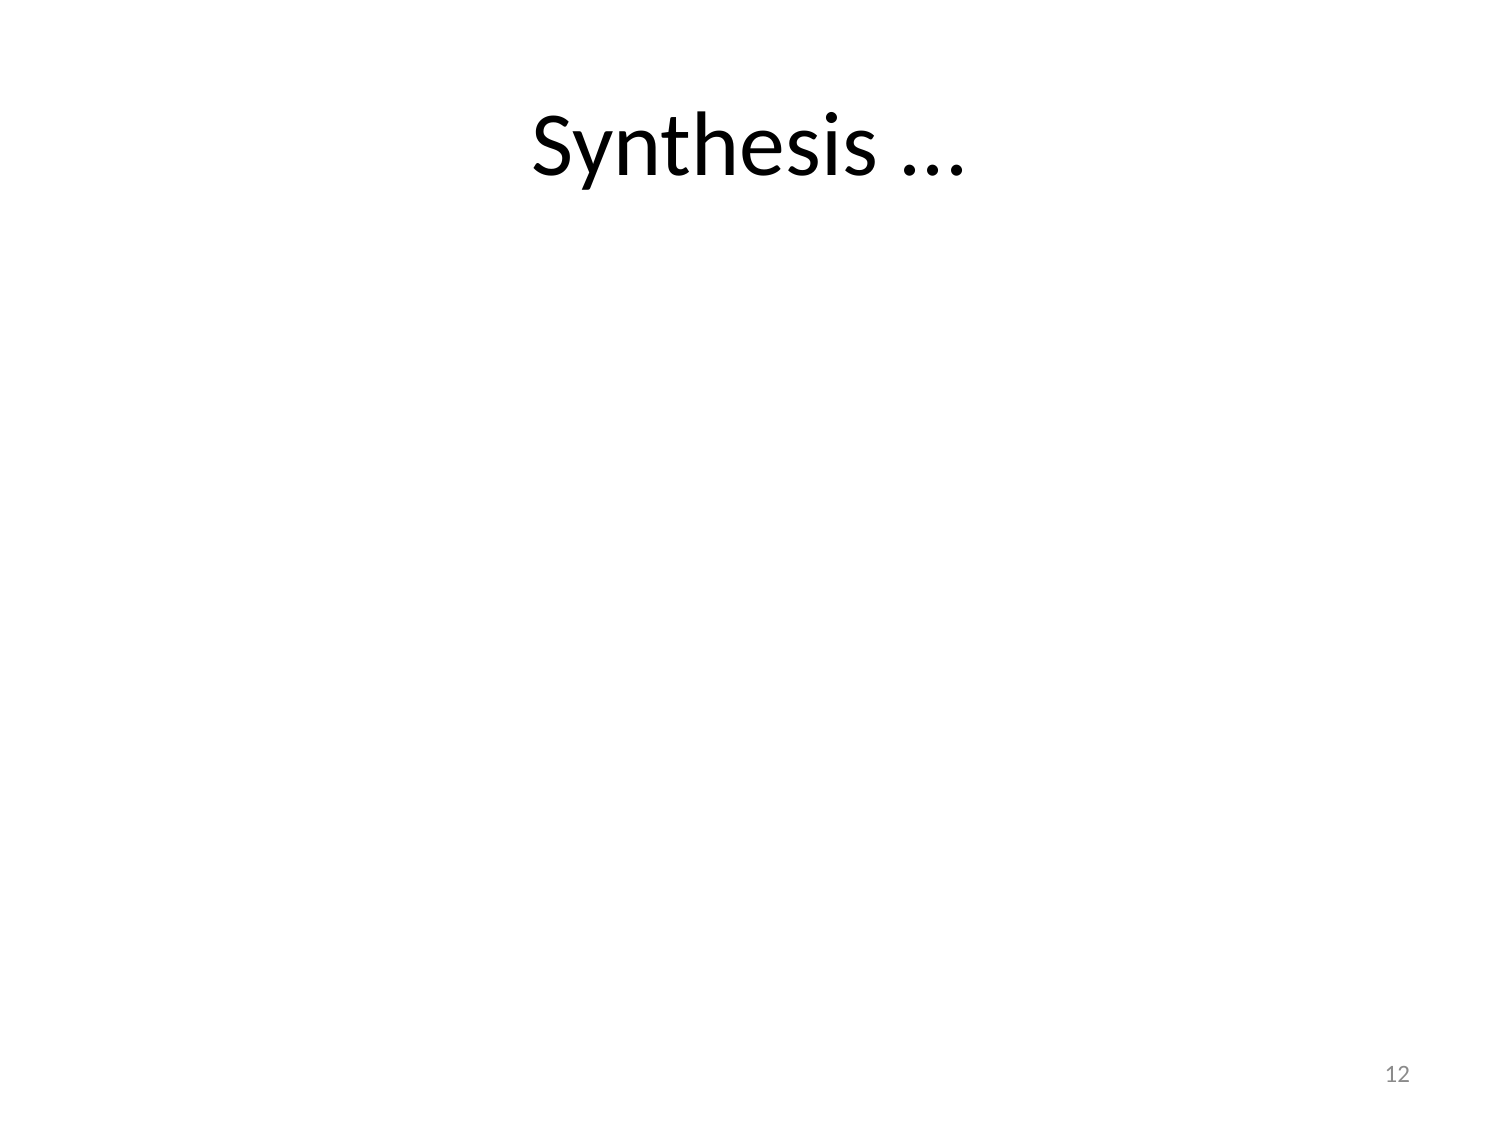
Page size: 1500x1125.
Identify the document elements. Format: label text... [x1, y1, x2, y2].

title Synthesis ... [75, 45, 1425, 233]
slide_number 12 [1074, 1042, 1425, 1103]
